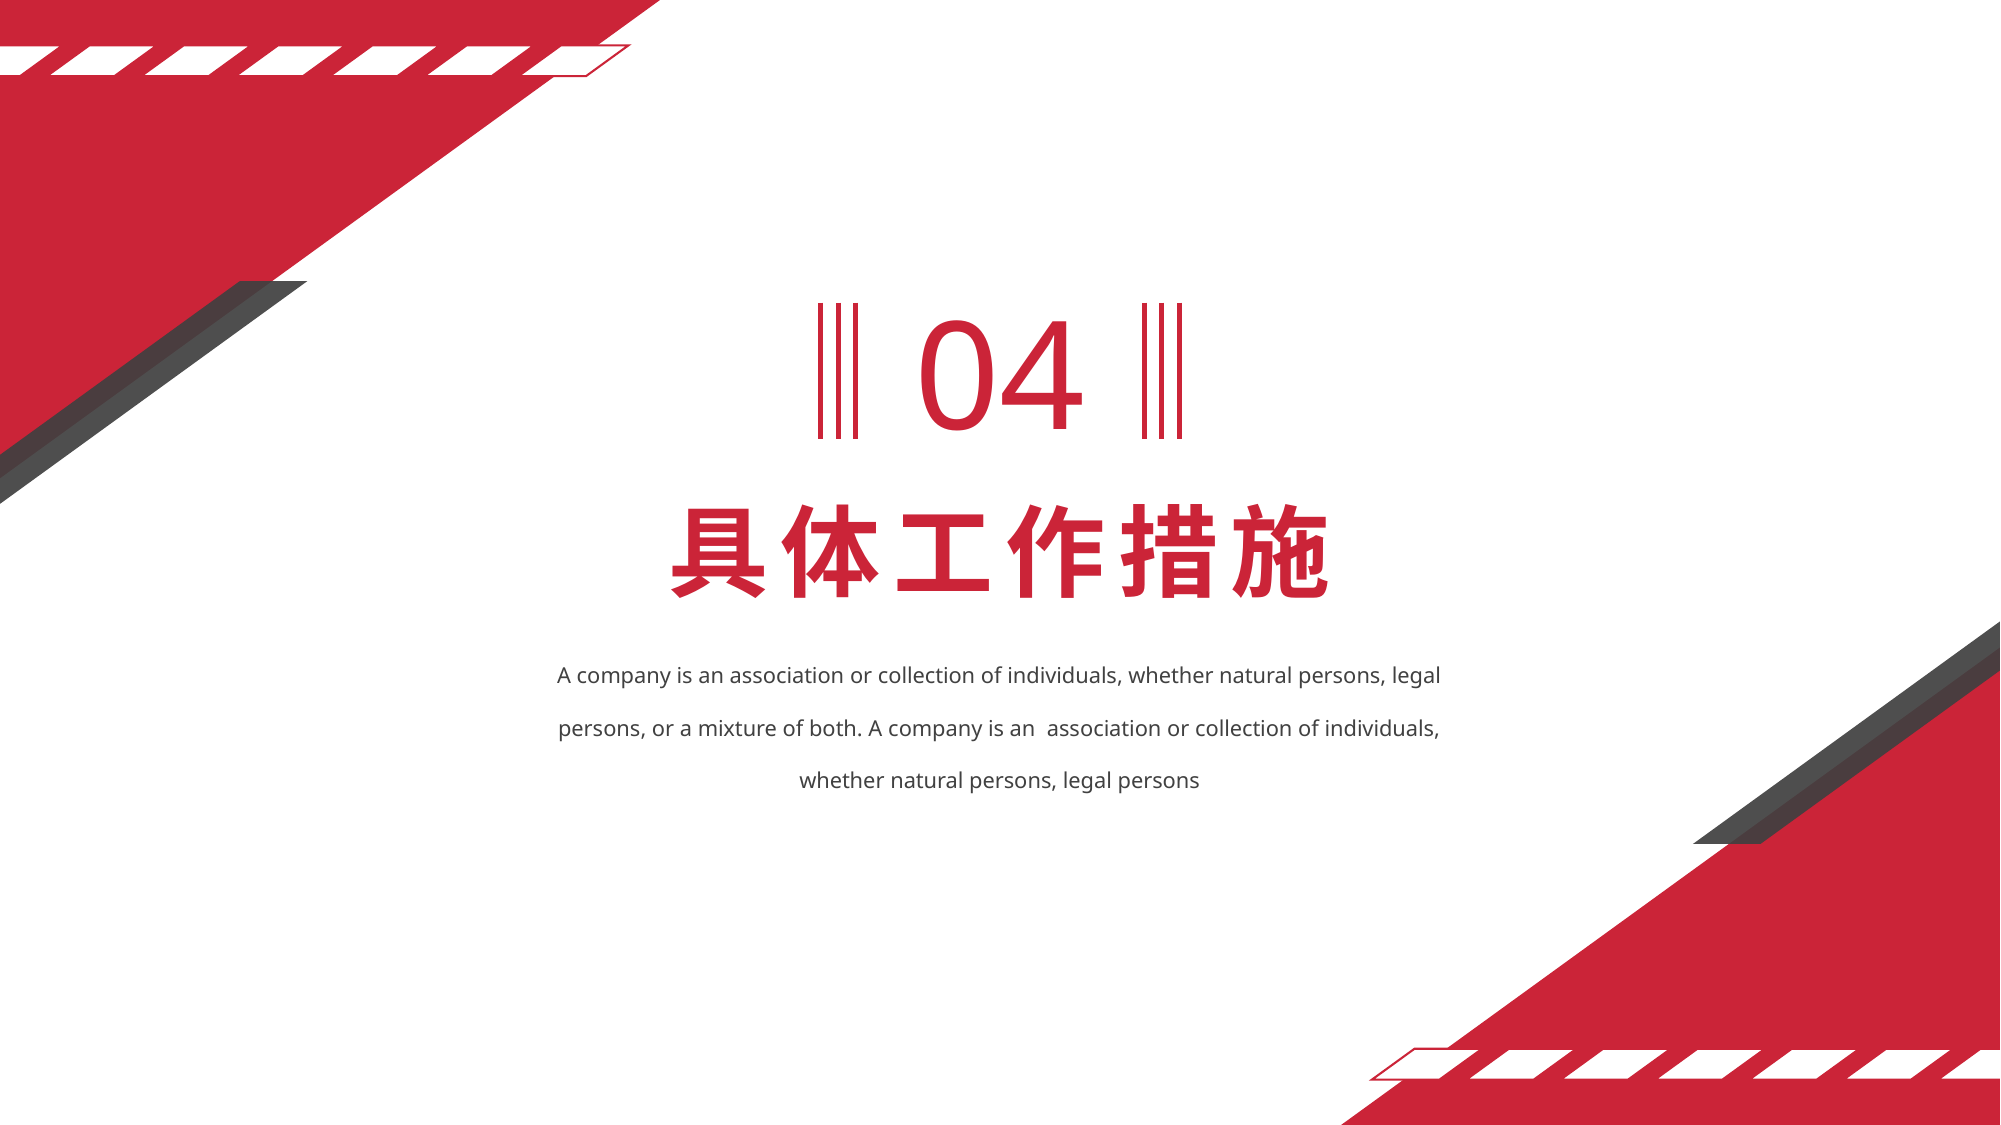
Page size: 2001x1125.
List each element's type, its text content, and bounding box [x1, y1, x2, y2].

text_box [0, 0, 660, 504]
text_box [1341, 621, 2000, 1125]
text_box 04 [805, 272, 931, 468]
text_box 04 [1069, 272, 1195, 468]
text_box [931, 191, 1069, 481]
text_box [509, 481, 1491, 795]
